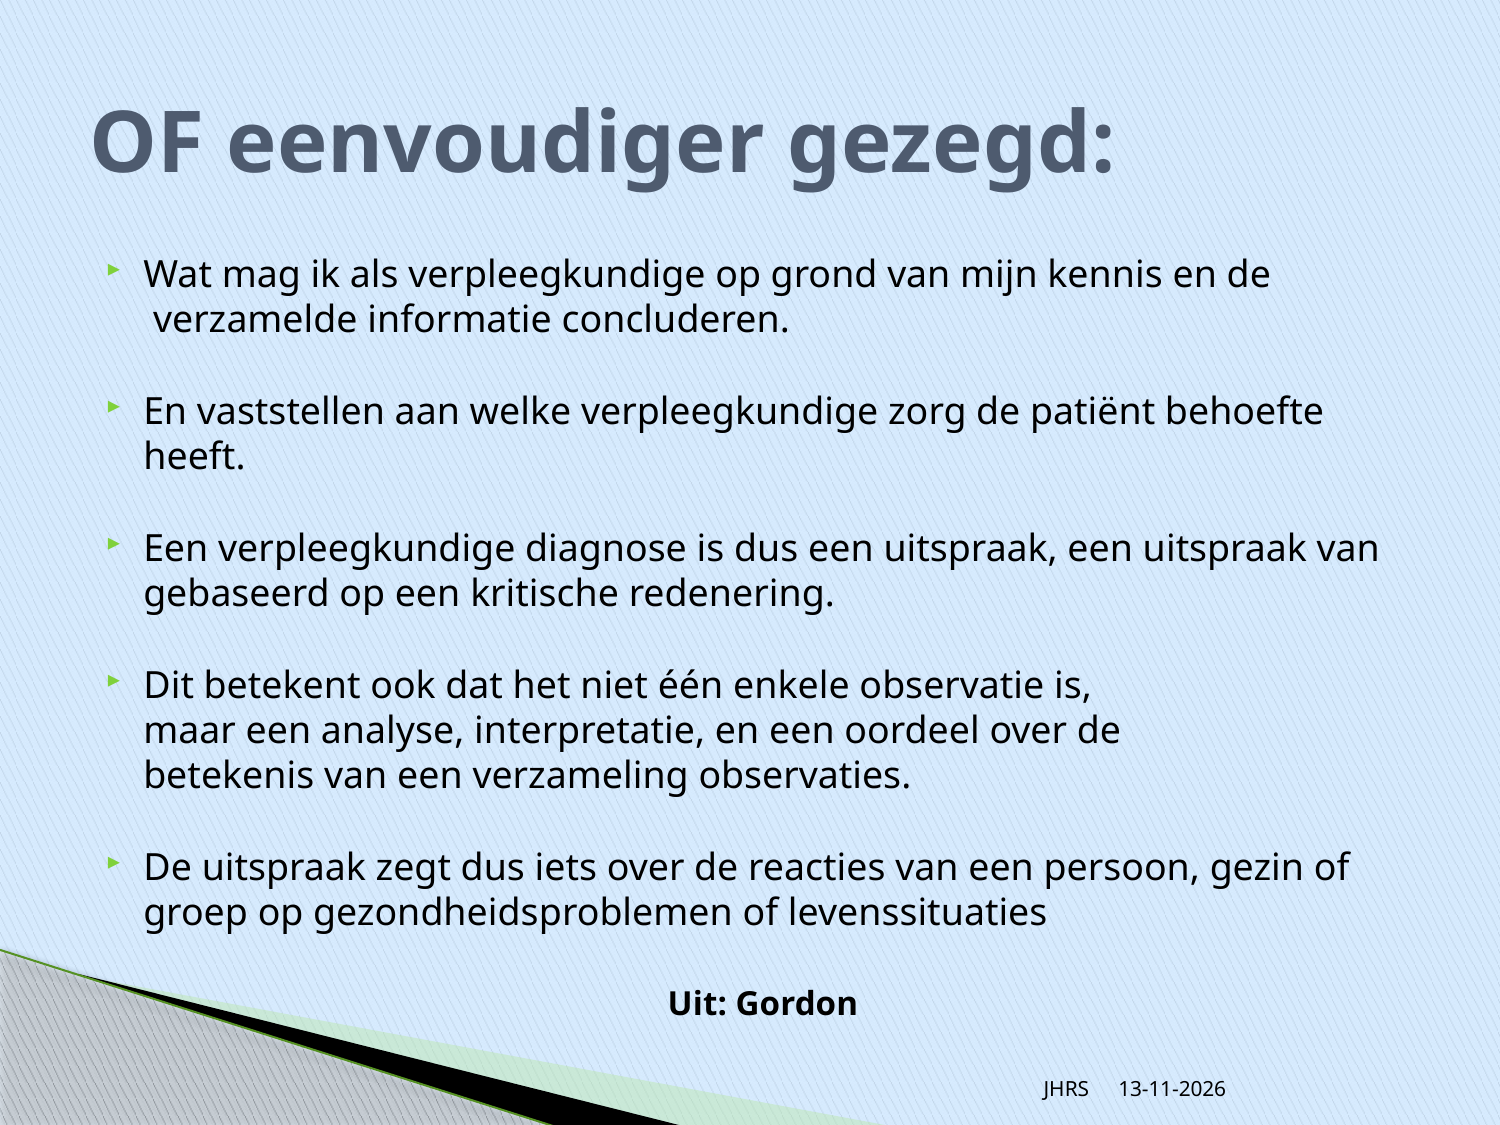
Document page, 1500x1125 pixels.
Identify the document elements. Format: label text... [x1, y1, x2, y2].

footer JHRS [718, 1051, 1105, 1112]
list Wat mag ik als verpleegkundige op grond van mijn kennis en de verzamelde informatie concluderen. En vaststellen aan welke verpleegkundige zorg de patiënt behoefte heeft. Een verpleegkundige diagnose is dus een uitspraak, een uitspraak van gebaseerd op een kritische redenering. Dit betekent ook dat het niet één enkele observatie is, maar een analyse, interpretatie, en een oordeel over de betekenis van een verzameling observaties. De uitspraak zegt dus iets over de reacties van een persoon, gezin of groep op gezondheids­problemen of levenssituaties Uit: Gordon [75, 243, 1436, 1071]
title OF eenvoudiger gezegd: [75, 45, 1425, 233]
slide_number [1105, 1051, 1419, 1112]
